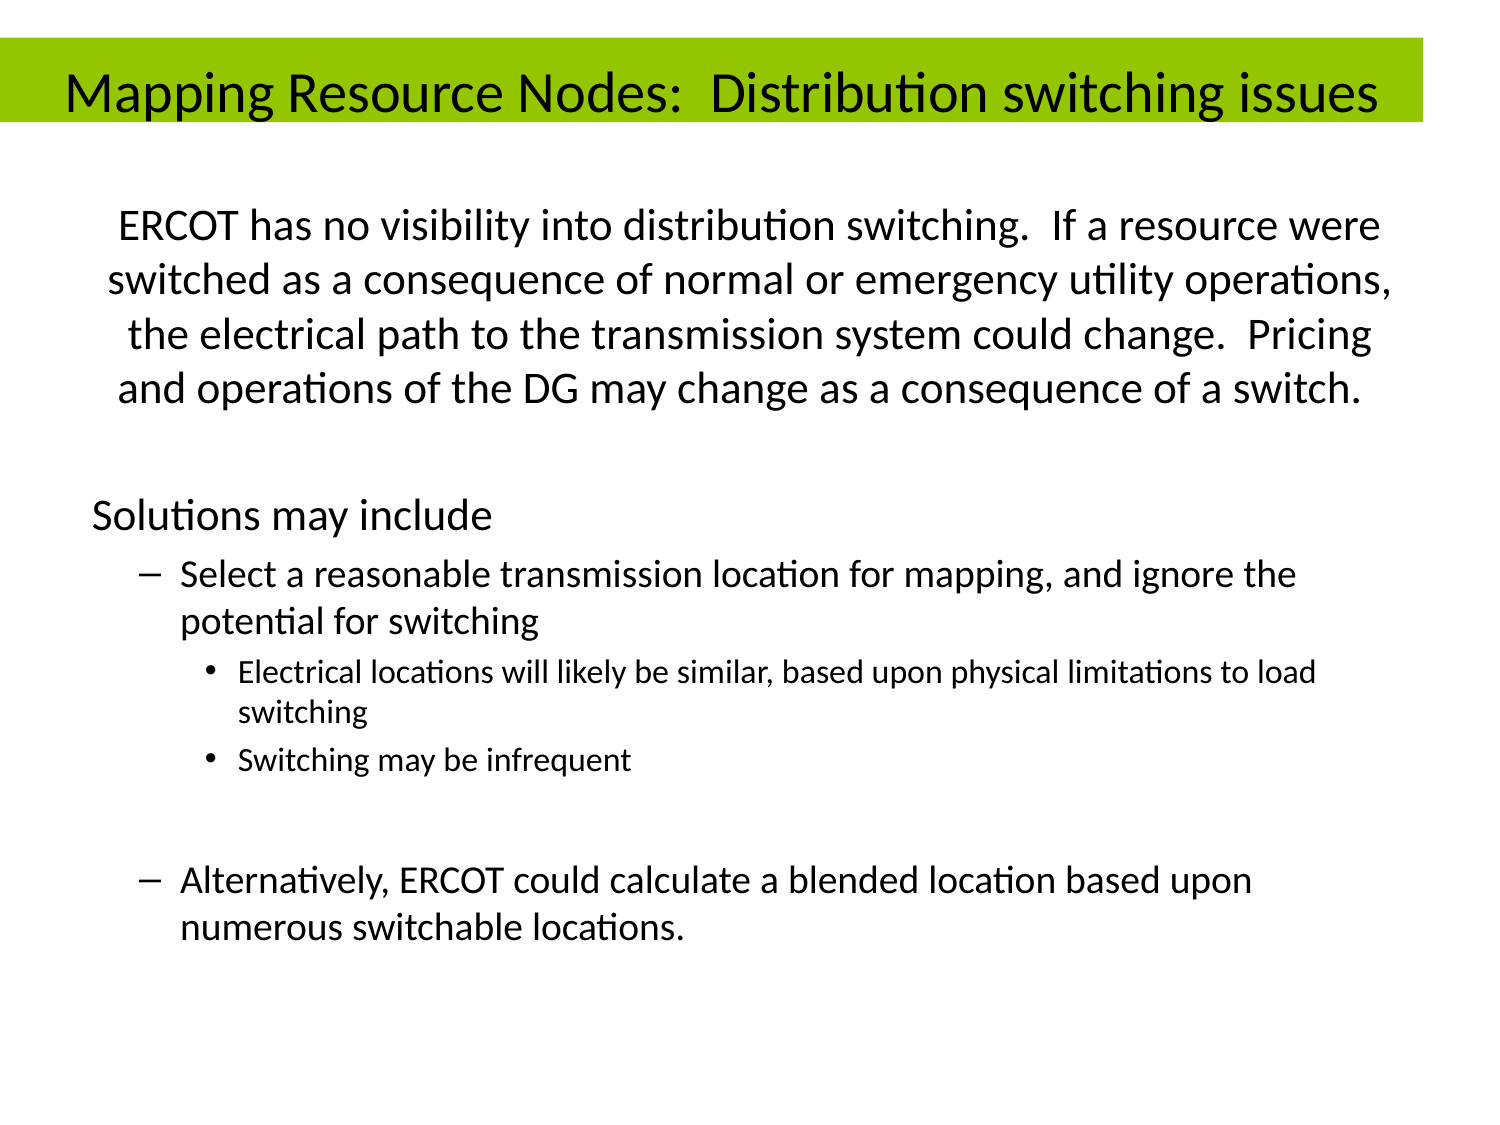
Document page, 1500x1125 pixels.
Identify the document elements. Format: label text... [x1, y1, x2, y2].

list ERCOT has no visibility into distribution switching. If a resource were switched as a consequence of normal or emergency utility operations, the electrical path to the transmission system could change. Pricing and operations of the DG may change as a consequence of a switch. Solutions may include Select a reasonable transmission location for mapping, and ignore the potential for switching Electrical locations will likely be similar, based upon physical limitations to load switching Switching may be infrequent Alternatively, ERCOT could calculate a blended location based upon numerous switchable locations. [76, 187, 1424, 1020]
title Mapping Resource Nodes: Distribution switching issues [33, 54, 1411, 124]
